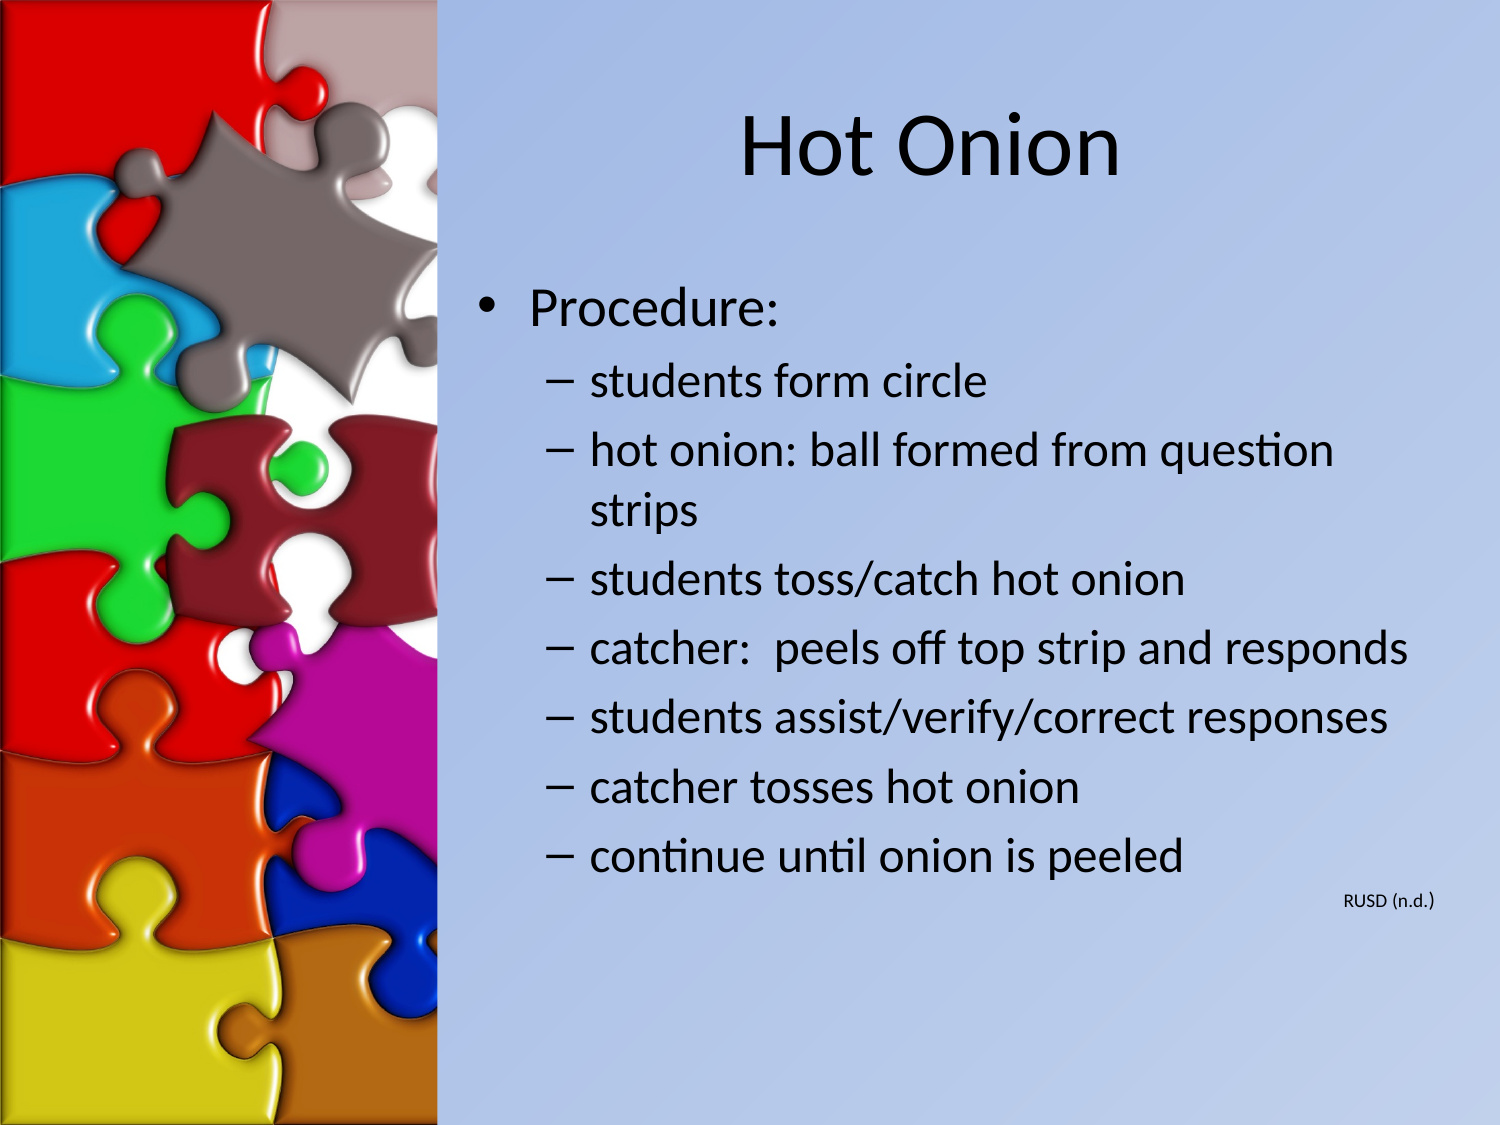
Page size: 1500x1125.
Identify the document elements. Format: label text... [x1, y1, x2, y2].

title Hot Onion [437, 45, 1425, 233]
picture [0, 0, 438, 1125]
list Procedure: students form circle hot onion: ball formed from question strips students toss/catch hot onion catcher: peels off top strip and responds students assist/verify/correct responses catcher tosses hot onion continue until onion is peeled RUSD (n.d.) [462, 262, 1450, 1005]
